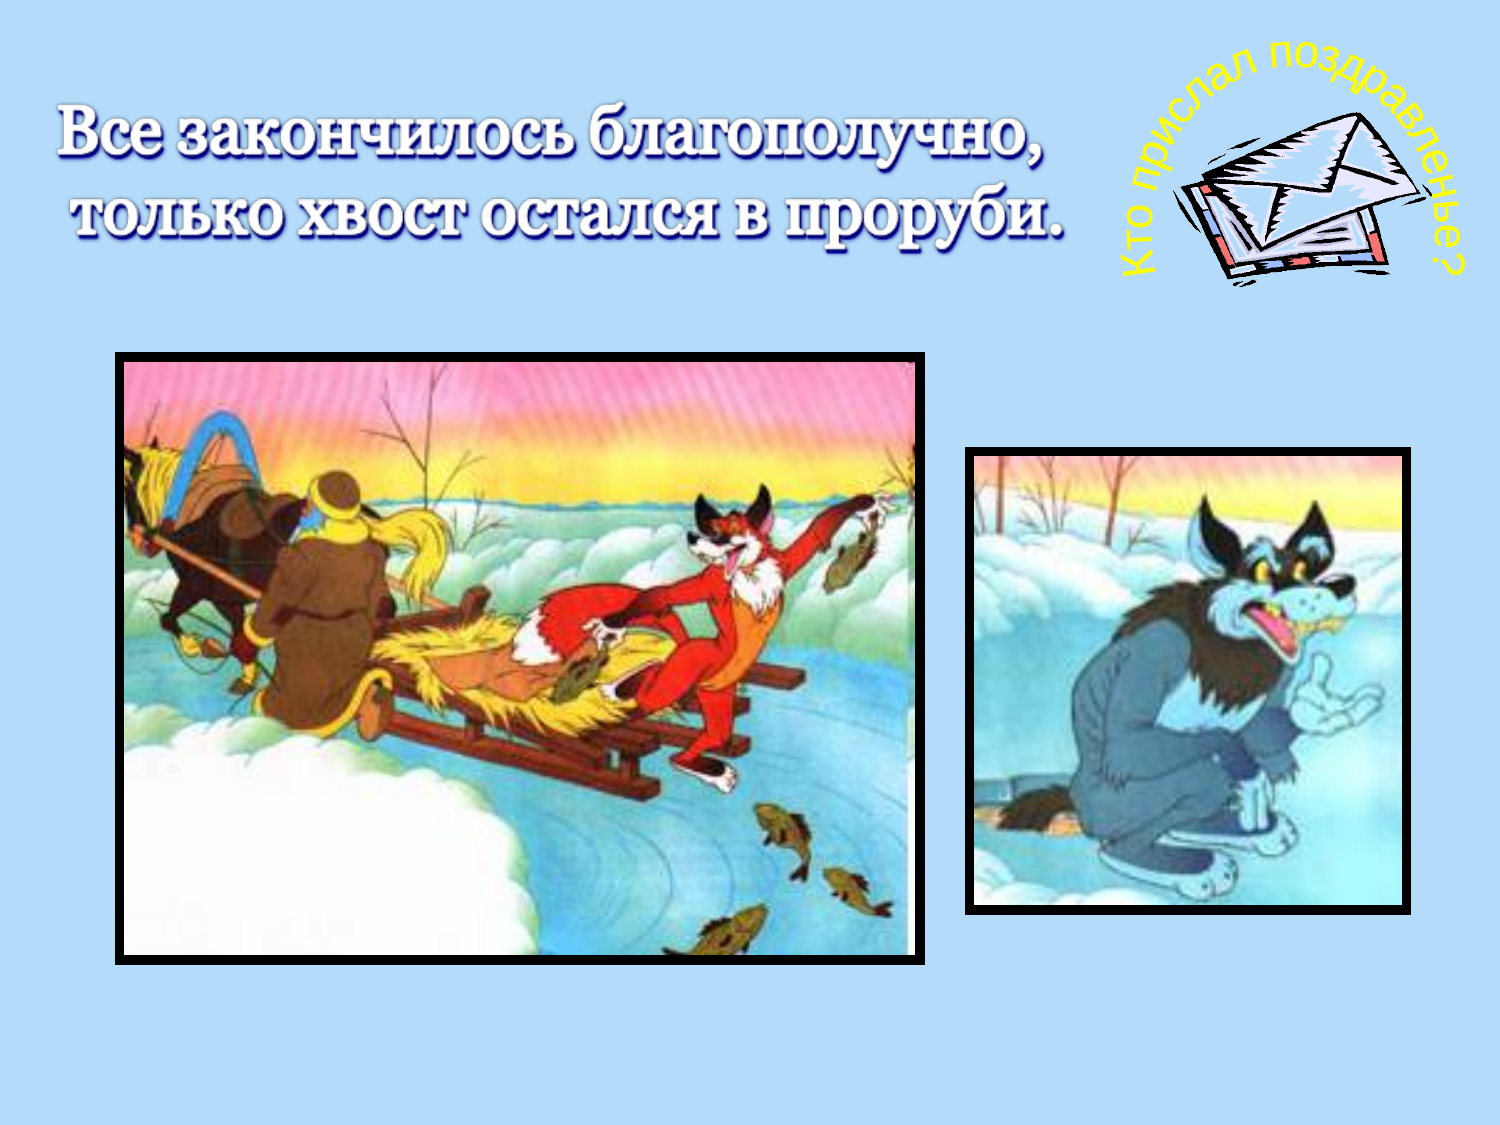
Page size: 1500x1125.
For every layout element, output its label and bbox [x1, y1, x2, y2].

picture [8, 62, 1131, 263]
picture [1172, 110, 1436, 290]
picture [123, 361, 916, 956]
picture [974, 455, 1403, 906]
